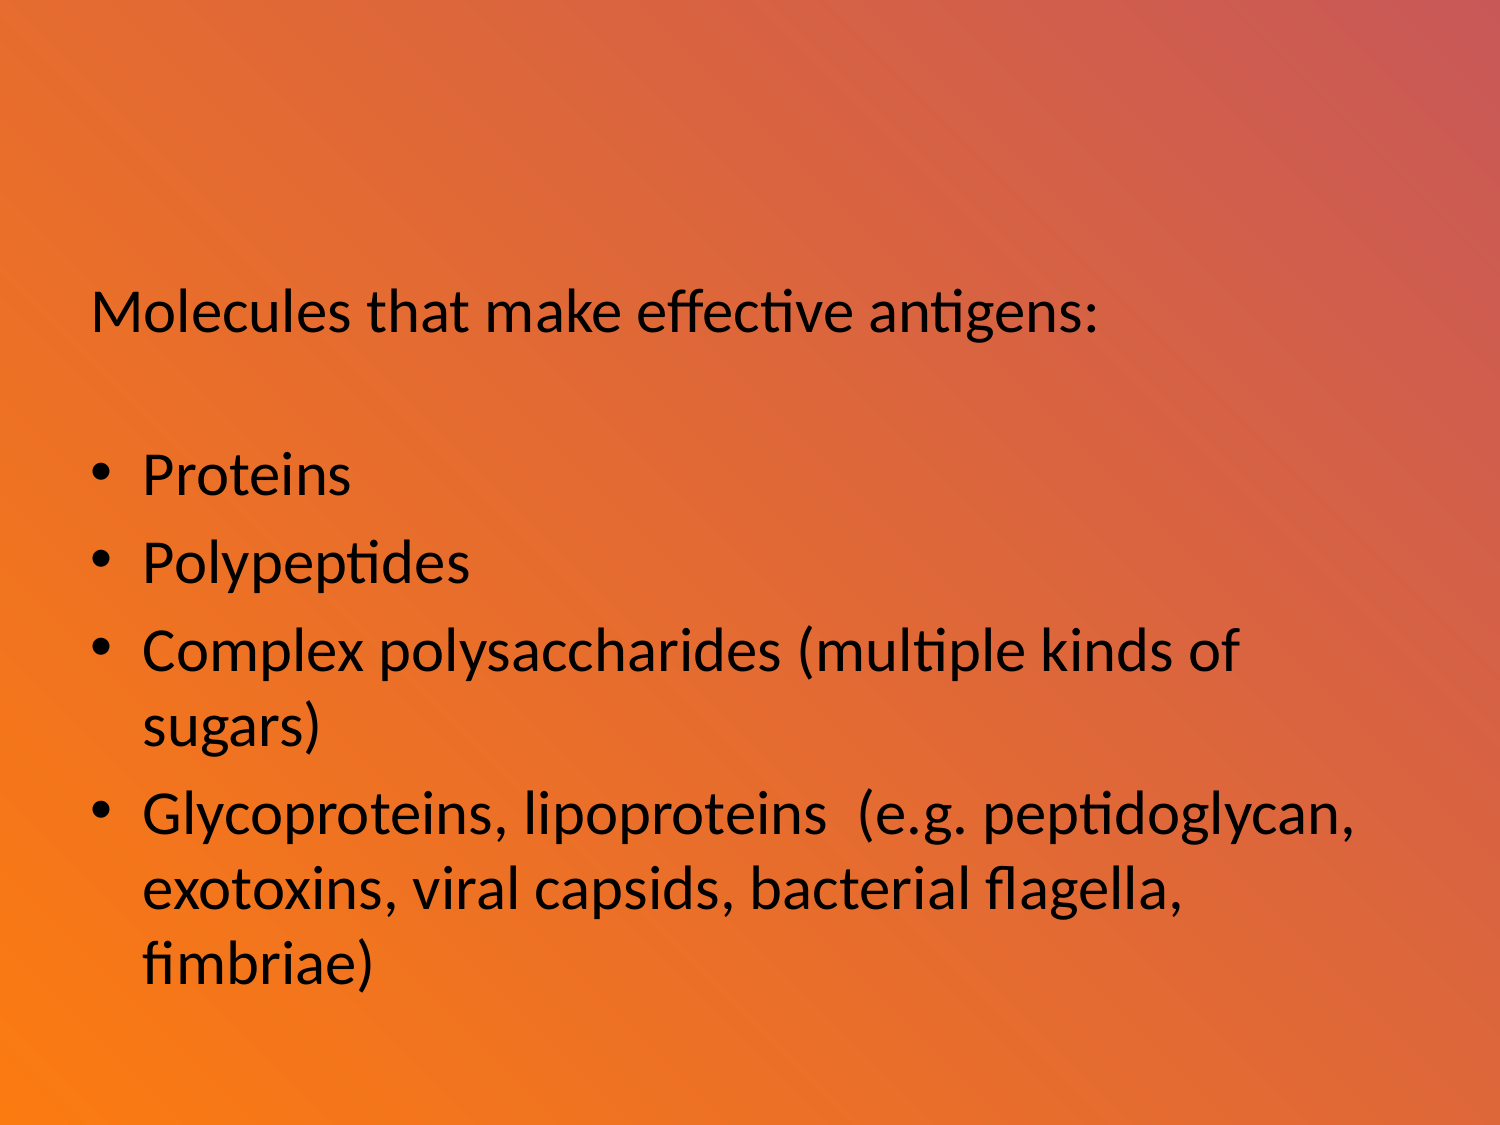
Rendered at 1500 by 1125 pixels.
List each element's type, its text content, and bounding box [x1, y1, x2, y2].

list Molecules that make effective antigens: Proteins Polypeptides Complex polysaccharides (multiple kinds of sugars) Glycoproteins, lipoproteins (e.g. peptidoglycan, exotoxins, viral capsids, bacterial flagella, fimbriae) [75, 262, 1425, 1005]
